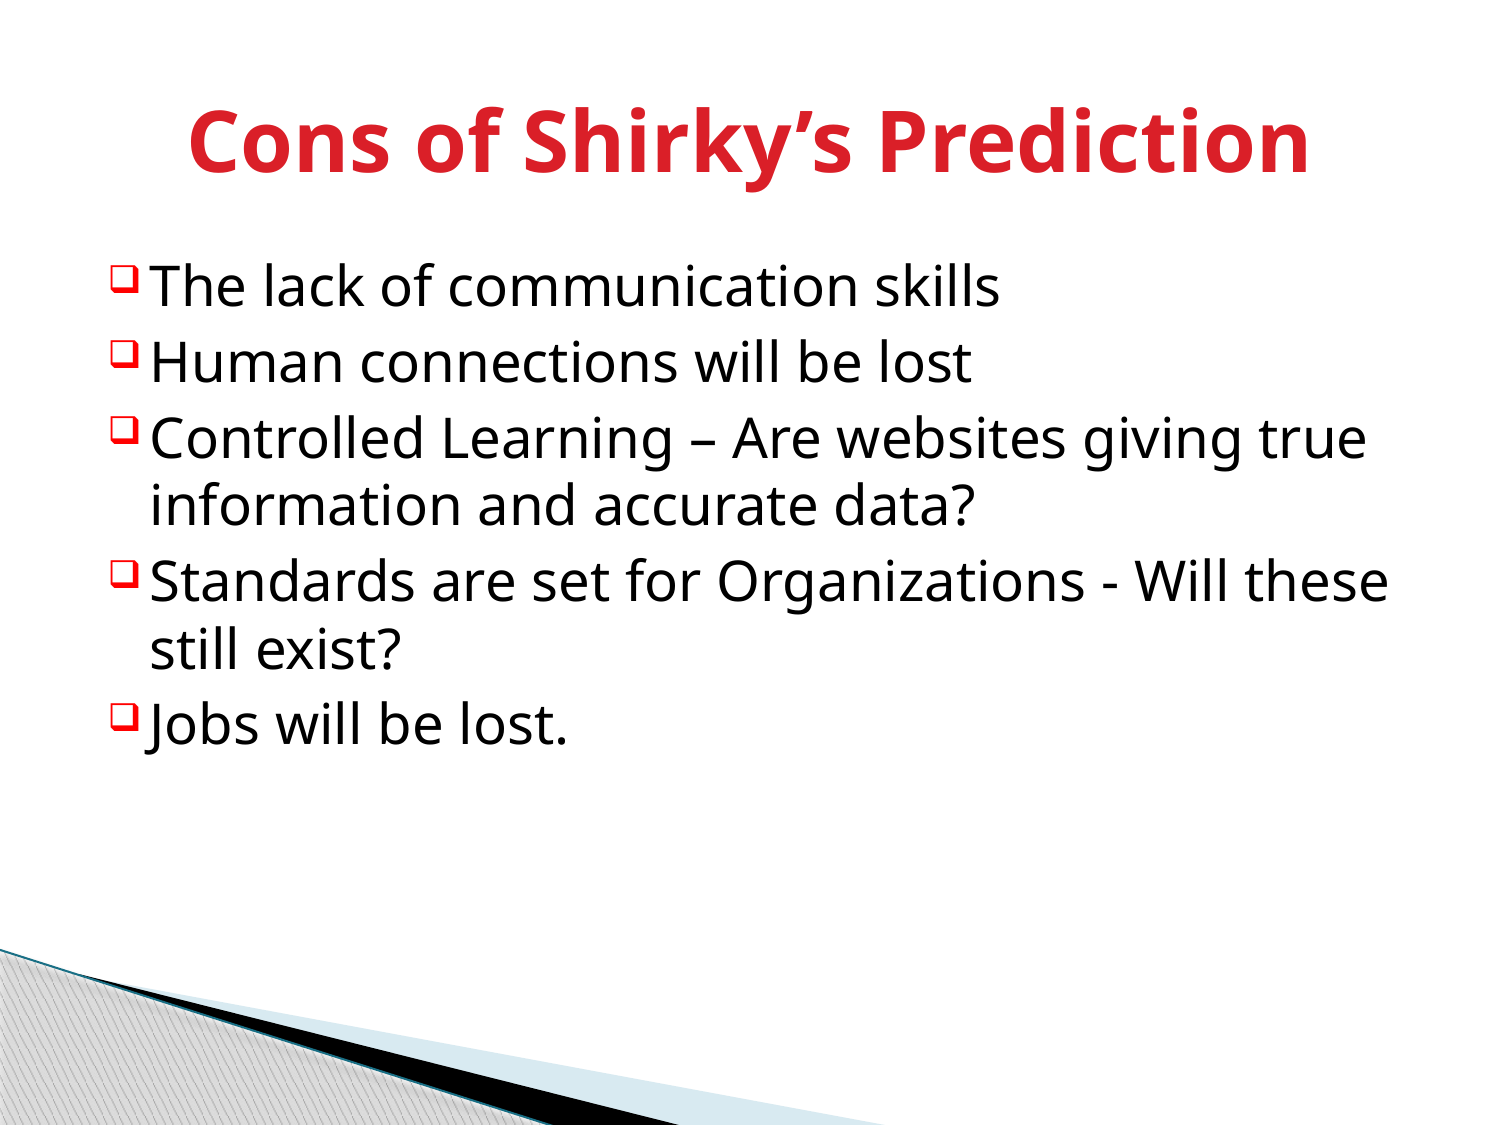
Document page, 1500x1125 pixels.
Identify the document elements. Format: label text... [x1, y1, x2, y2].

title Cons of Shirky’s Prediction [75, 45, 1425, 233]
list The lack of communication skills Human connections will be lost Controlled Learning – Are websites giving true information and accurate data? Standards are set for Organizations - Will these still exist? Jobs will be lost. [75, 243, 1425, 986]
